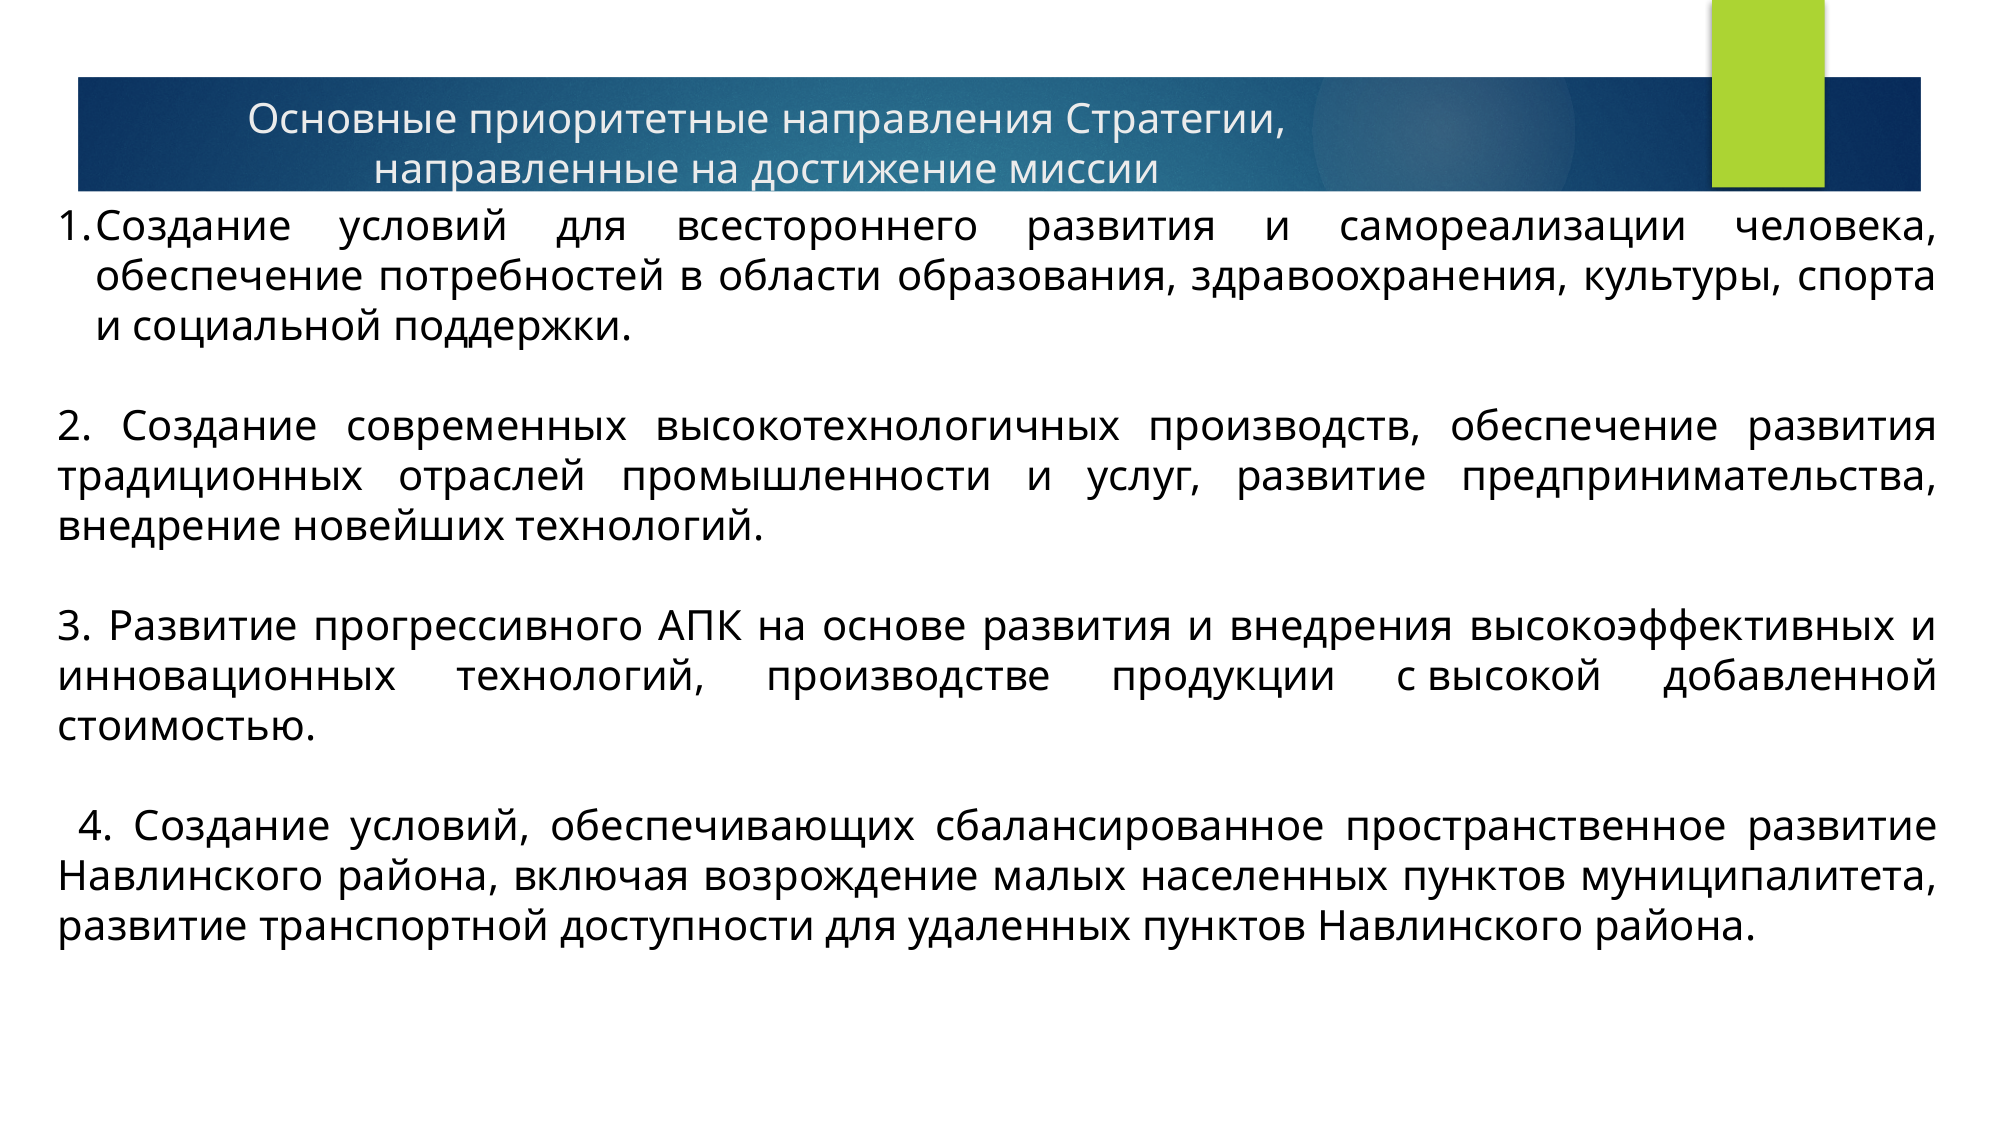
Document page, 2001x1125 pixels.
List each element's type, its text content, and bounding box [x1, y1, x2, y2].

title Основные приоритетные направления Стратегии, направленные на достижение миссии [92, 90, 1442, 191]
text_box Создание условий для всестороннего развития и самореализации человека, обеспечение потребностей в области образования, здравоохранения, культуры, спорта и социальной поддержки. 2. Создание современных высокотехнологичных производств, обеспечение развития традиционных отраслей промышленности и услуг, развитие предпринимательства, внедрение новейших технологий. 3. Развитие прогрессивного АПК на основе развития и внедрения высокоэффективных и инновационных технологий, производстве продукции с высокой добавленной стоимостью. 4. Создание условий, обеспечивающих сбалансированное пространственное развитие Навлинского района, включая возрождение малых населенных пунктов муниципалитета, развитие транспортной доступности для удаленных пунктов Навлинского района. [43, 191, 1953, 1007]
